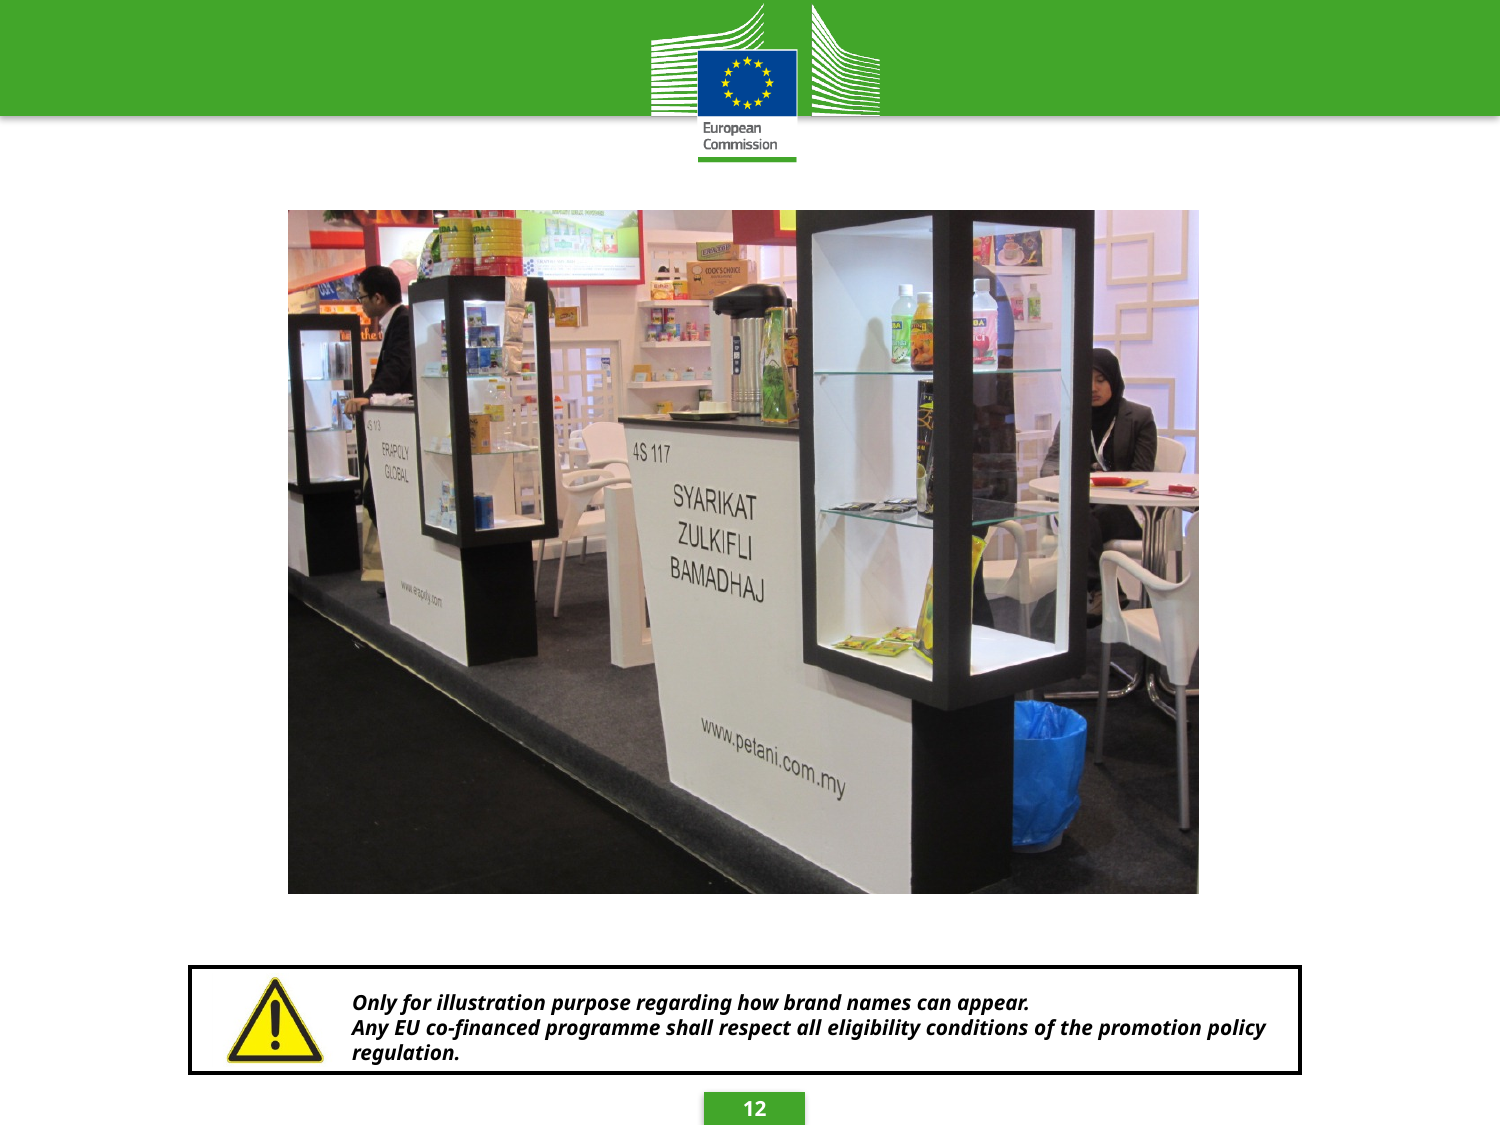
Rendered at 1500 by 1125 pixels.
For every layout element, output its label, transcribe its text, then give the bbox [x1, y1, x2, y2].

slide_number 12 [703, 1088, 807, 1125]
picture [614, 3, 880, 208]
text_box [189, 966, 1301, 1074]
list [288, 210, 1200, 894]
